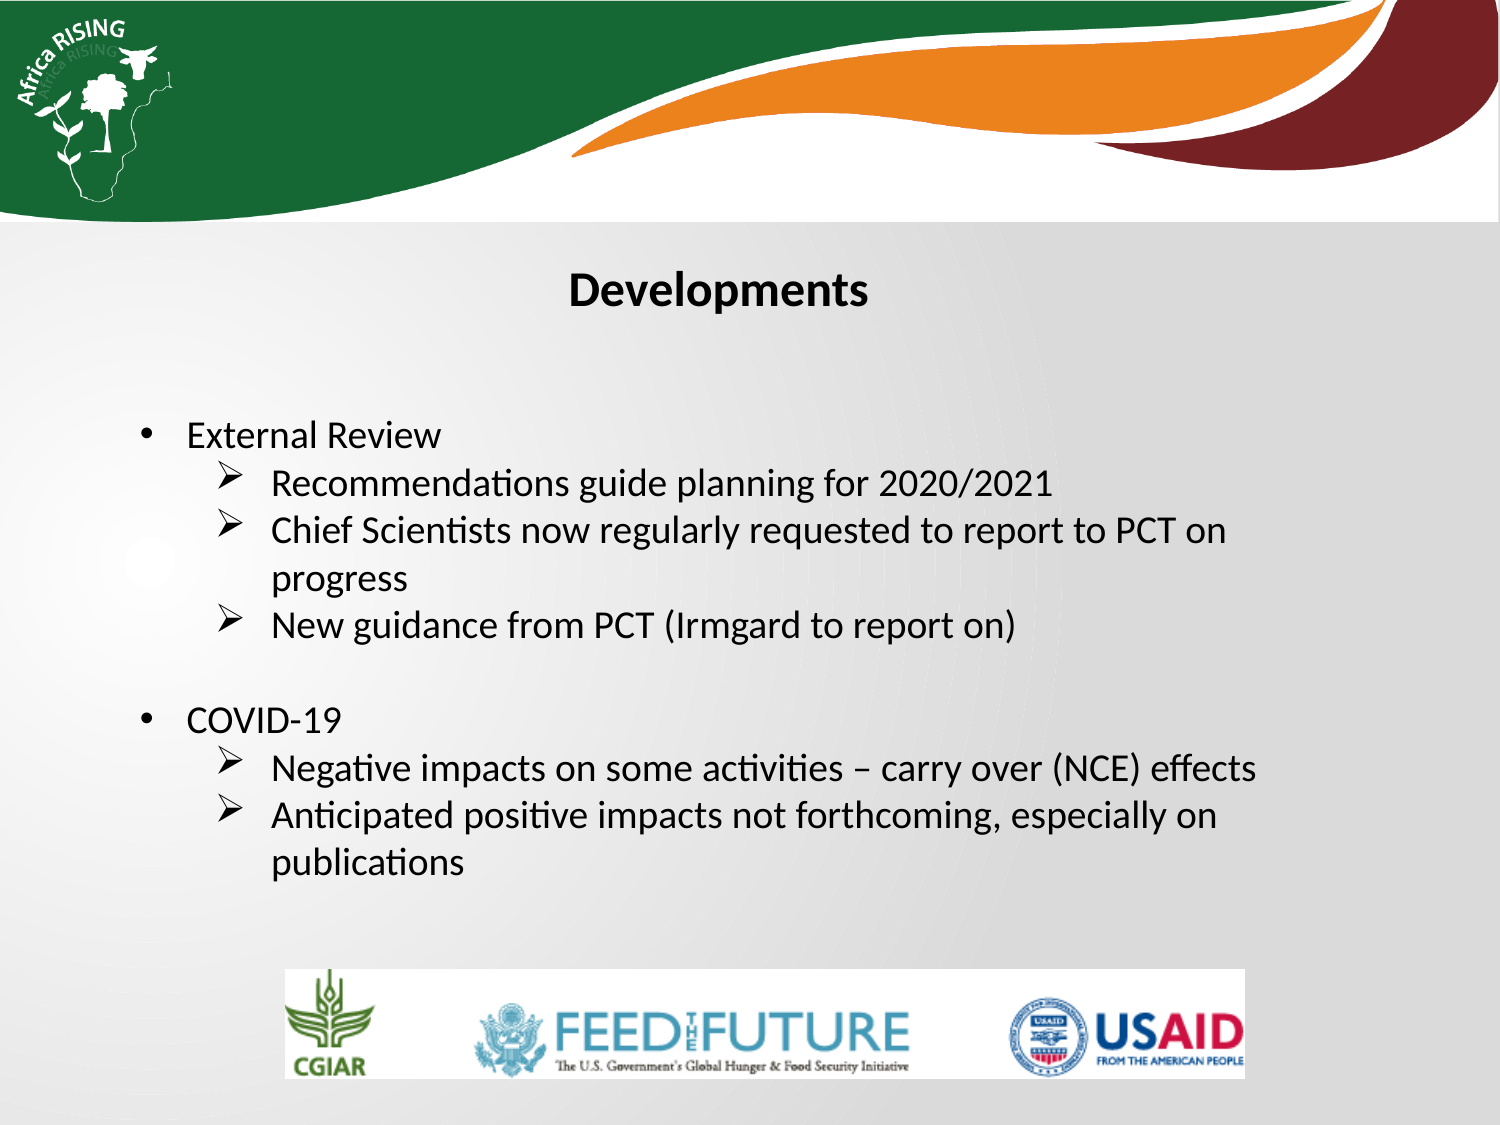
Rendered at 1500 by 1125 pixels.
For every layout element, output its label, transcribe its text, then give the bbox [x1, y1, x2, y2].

picture [285, 969, 1245, 1079]
text_box Developments External Review Recommendations guide planning for 2020/2021 Chief Scientists now regularly requested to report to PCT on progress New guidance from PCT (Irmgard to report on) COVID-19 Negative impacts on some activities – carry over (NCE) effects Anticipated positive impacts not forthcoming, especially on publications [49, 249, 1388, 892]
picture [0, 0, 1499, 222]
